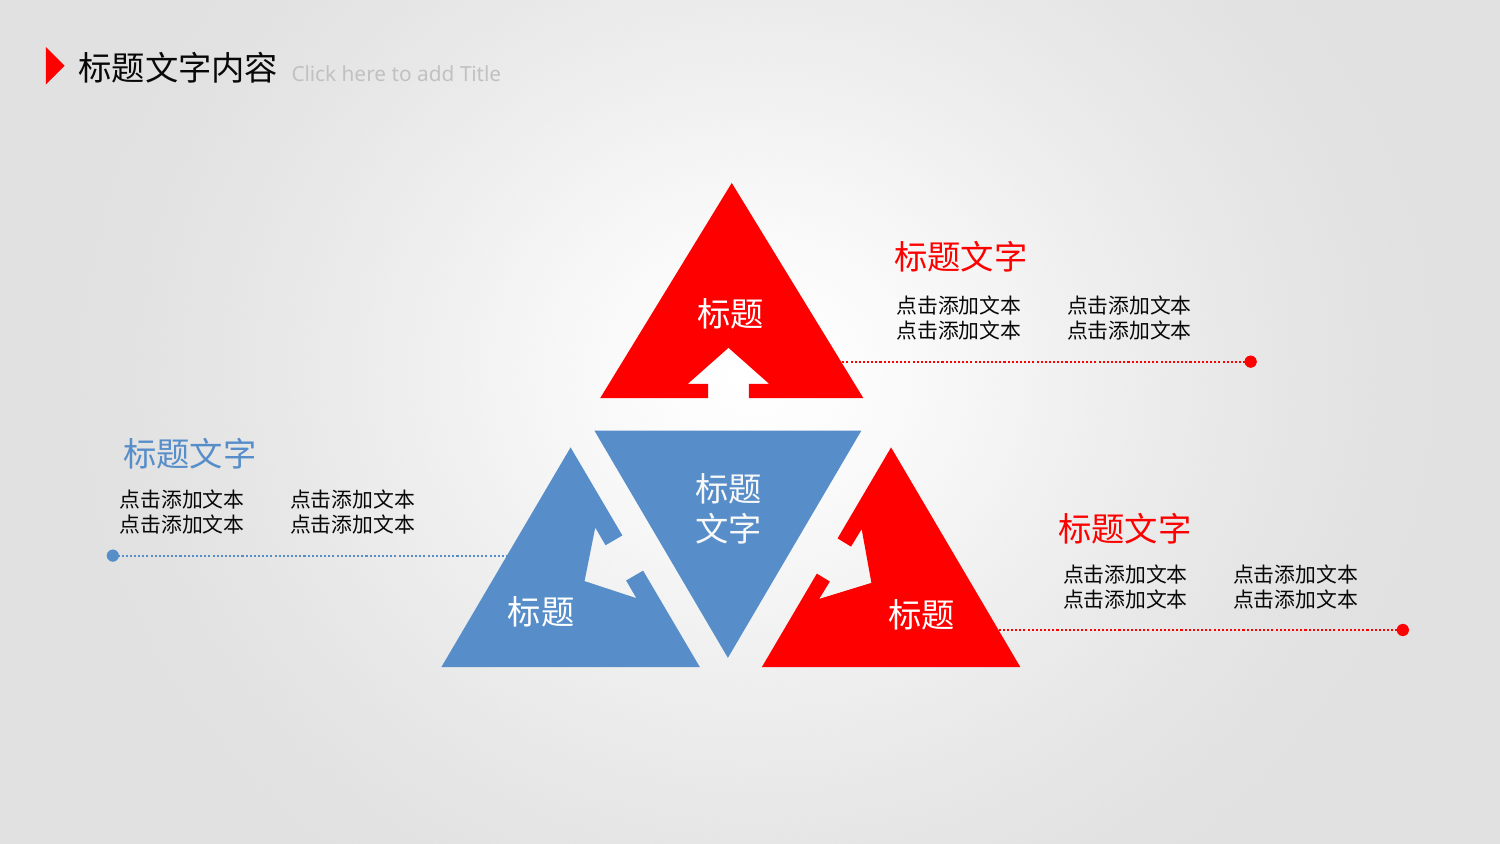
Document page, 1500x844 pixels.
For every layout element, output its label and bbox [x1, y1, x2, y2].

text_box [832, 228, 1251, 362]
text_box [441, 447, 701, 668]
picture [0, 0, 1500, 844]
text_box [984, 501, 1408, 631]
text_box [761, 447, 1021, 668]
text_box [45, 39, 523, 96]
text_box [599, 182, 864, 399]
text_box [594, 430, 862, 659]
text_box [104, 425, 539, 556]
